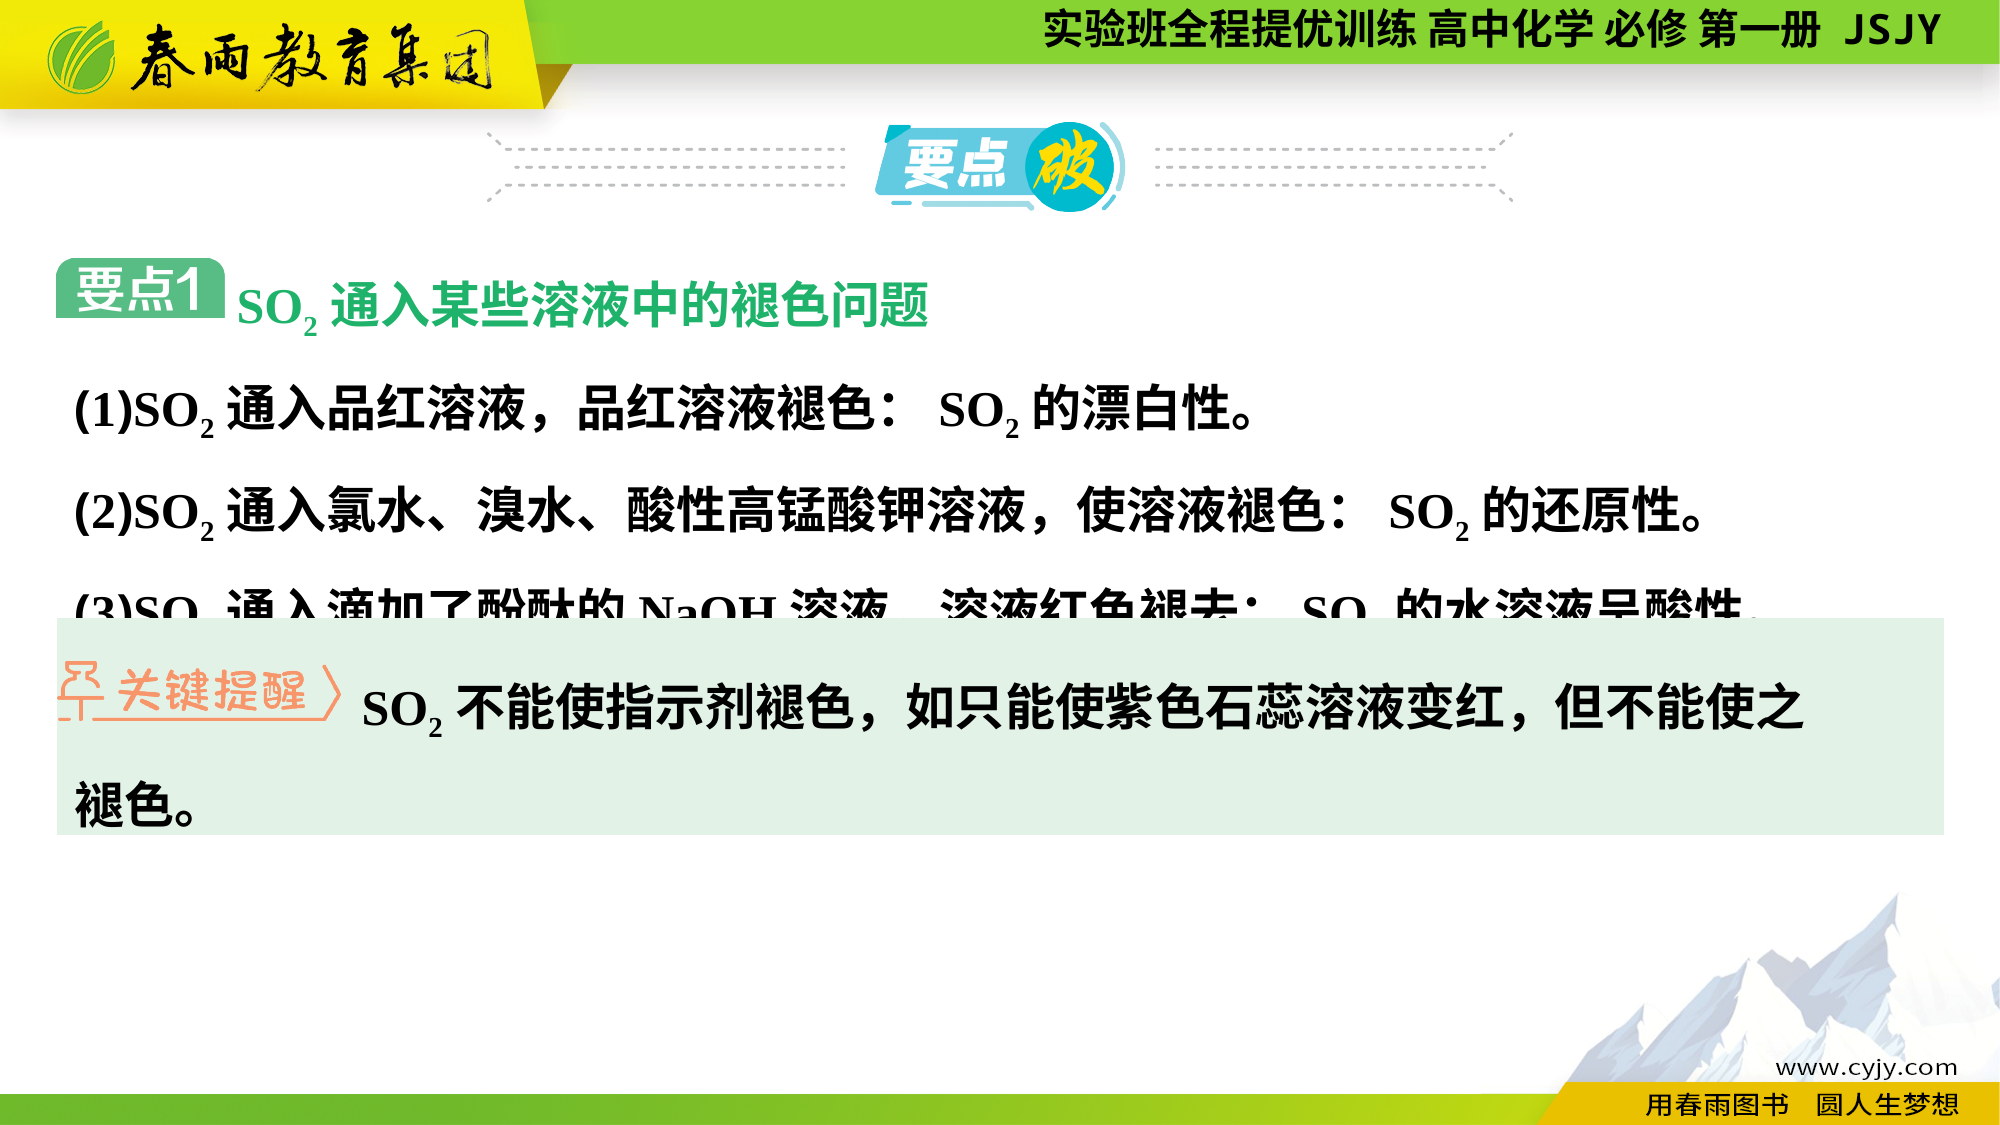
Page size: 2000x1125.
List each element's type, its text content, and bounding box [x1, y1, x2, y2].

picture [0, 0, 2000, 1125]
list SO2通入某些溶液中的褪色问题 (1)SO2通入品红溶液，品红溶液褪色：SO2的漂白性。 (2)SO2通入氯水、溴水、酸性高锰酸钾溶液，使溶液褪色：SO2的还原性。 (3)SO2通入滴加了酚酞的NaOH溶液，溶液红色褪去：SO2的水溶液呈酸性。 [59, 232, 1944, 611]
